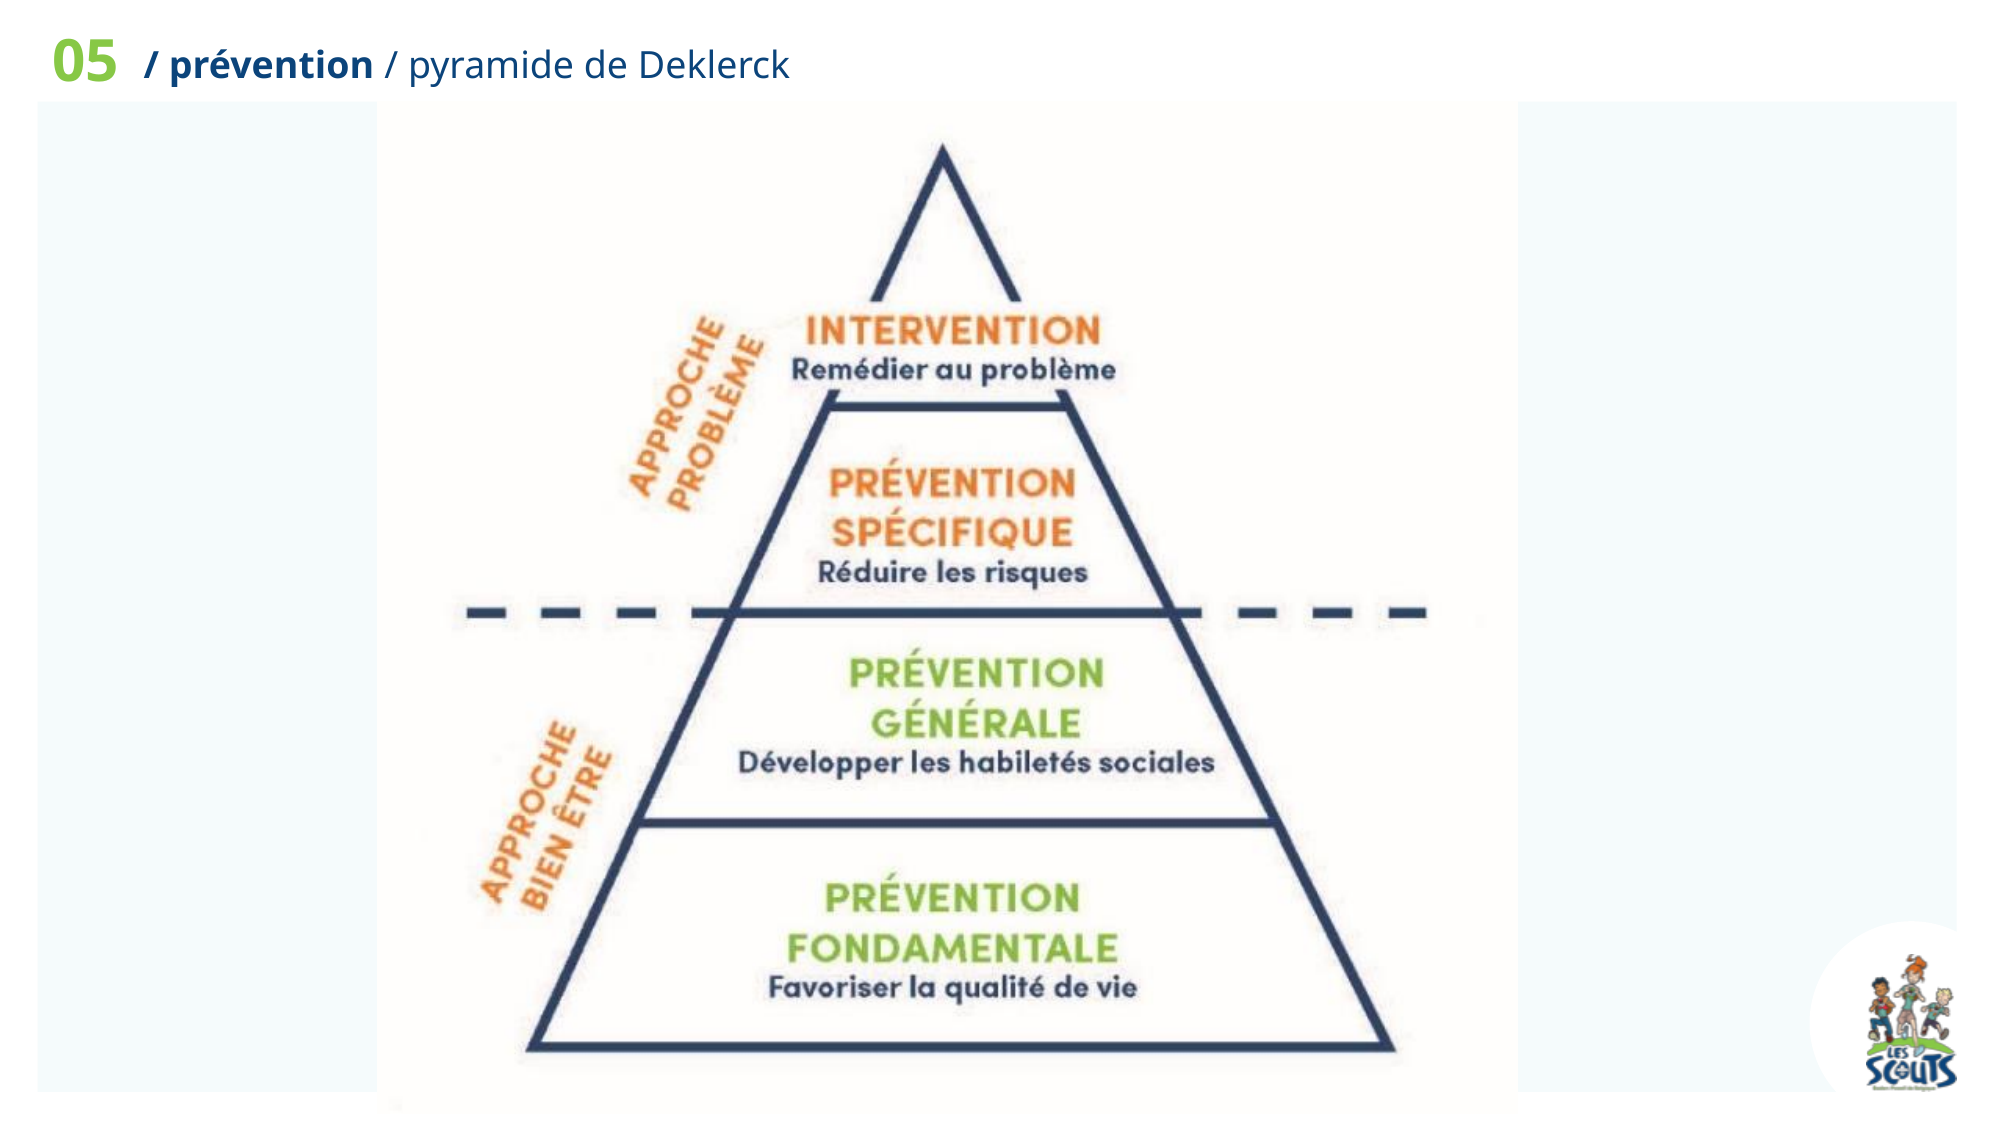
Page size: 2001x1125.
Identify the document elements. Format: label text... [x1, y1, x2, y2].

picture [1866, 954, 1957, 1092]
picture [377, 101, 1518, 1114]
text_box 05 [37, 15, 151, 101]
text_box / prévention / pyramide de Deklerck [151, 33, 1310, 94]
